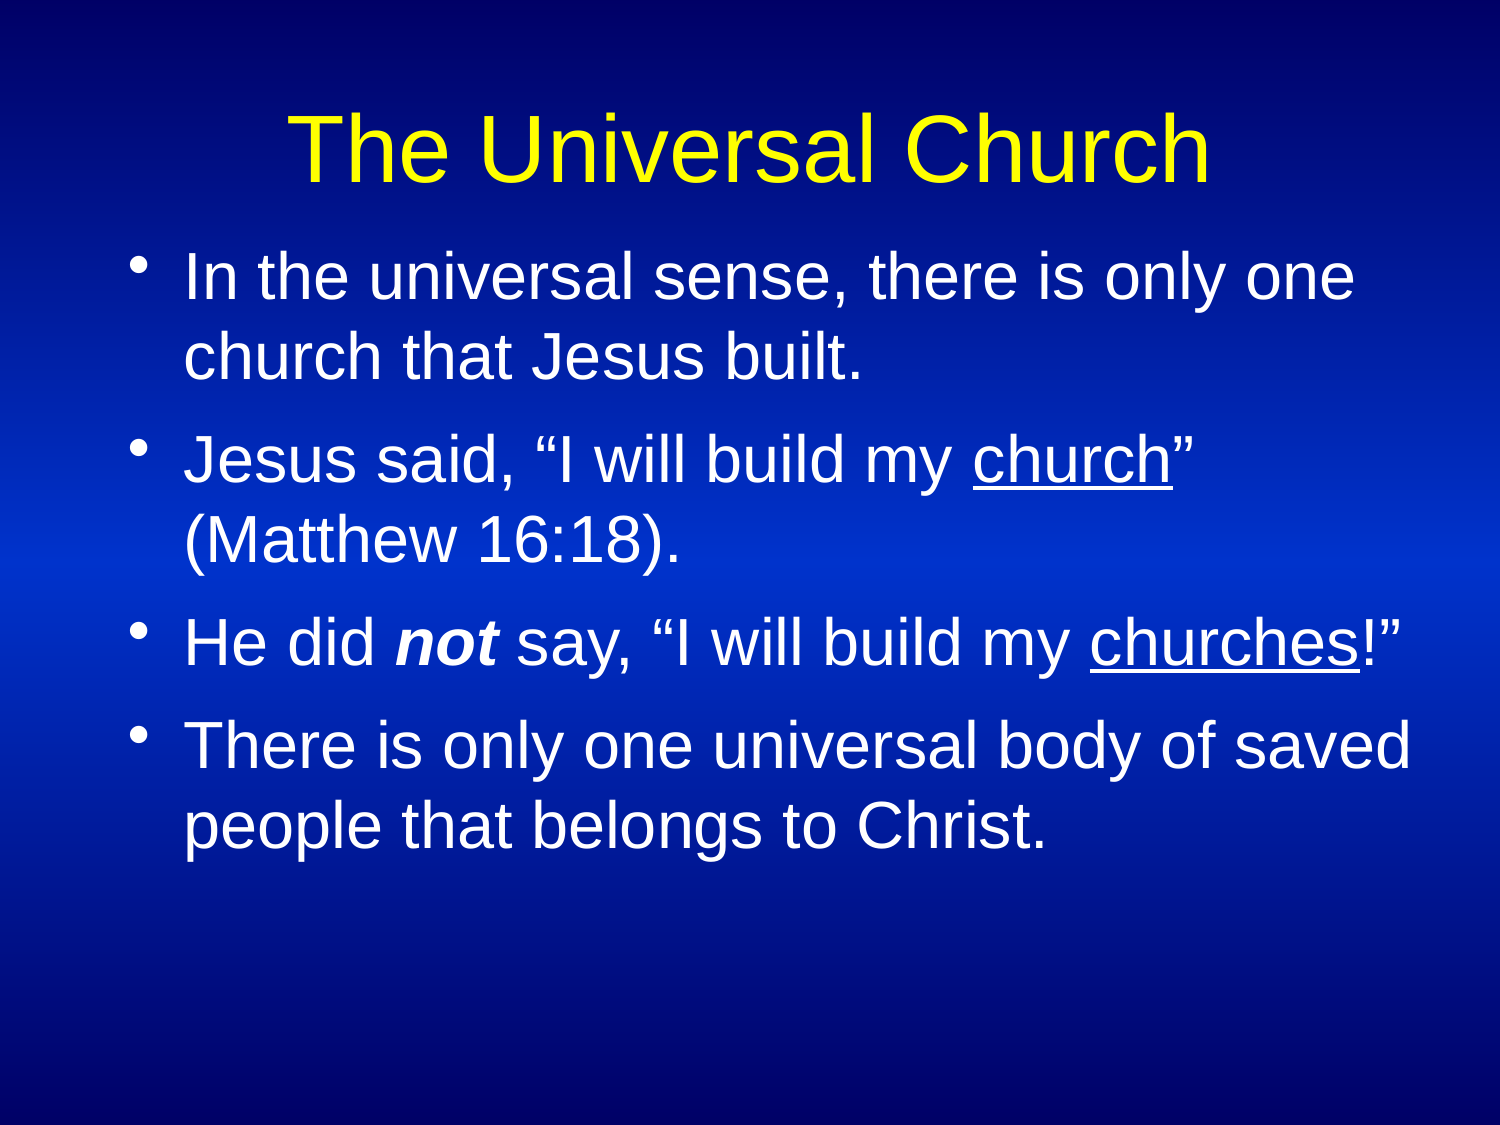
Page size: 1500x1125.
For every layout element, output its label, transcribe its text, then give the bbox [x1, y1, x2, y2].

title The Universal Church [37, 50, 1463, 238]
list In the universal sense, there is only one church that Jesus built. Jesus said, “I will build my church” (Matthew 16:18). He did not say, “I will build my churches!” There is only one universal body of saved people that belongs to Christ. [112, 224, 1463, 913]
